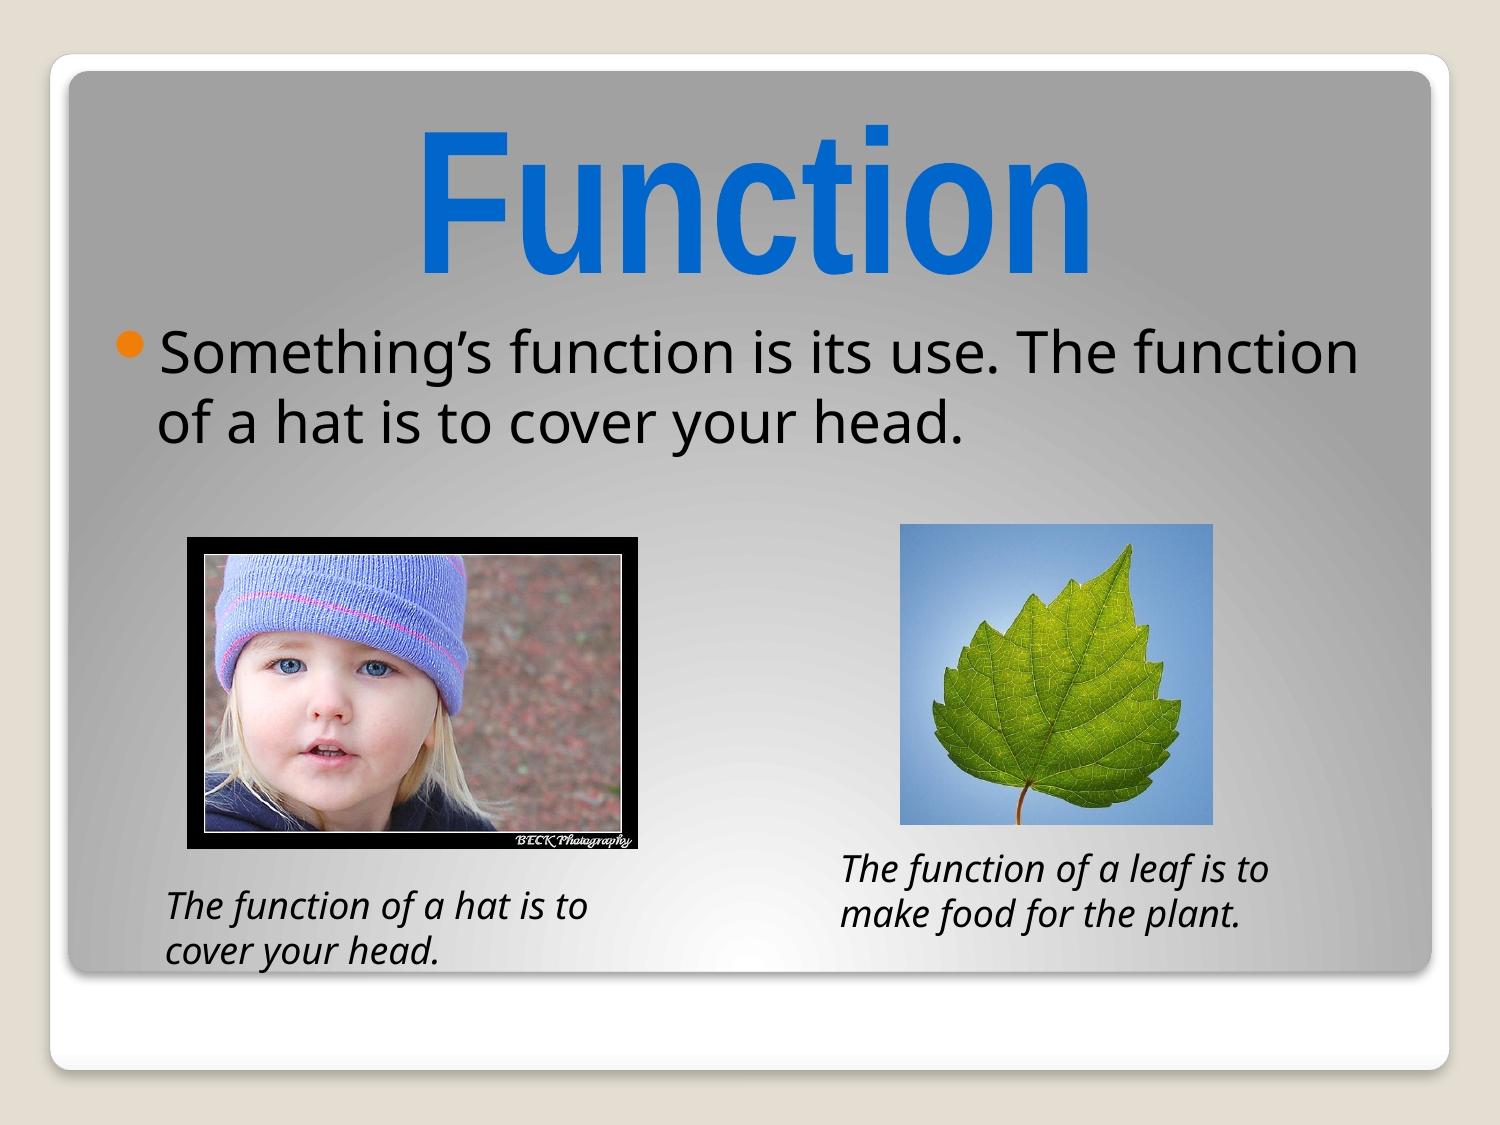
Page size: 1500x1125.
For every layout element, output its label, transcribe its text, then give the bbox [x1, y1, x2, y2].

picture [899, 524, 1213, 825]
list Something’s function is its use. The function of a hat is to cover your head. [82, 299, 1425, 774]
text_box The function of a hat is to cover your head. [150, 874, 650, 980]
text_box The function of a leaf is to make food for the plant. [825, 837, 1325, 943]
title [82, 817, 1425, 990]
picture [187, 537, 638, 849]
